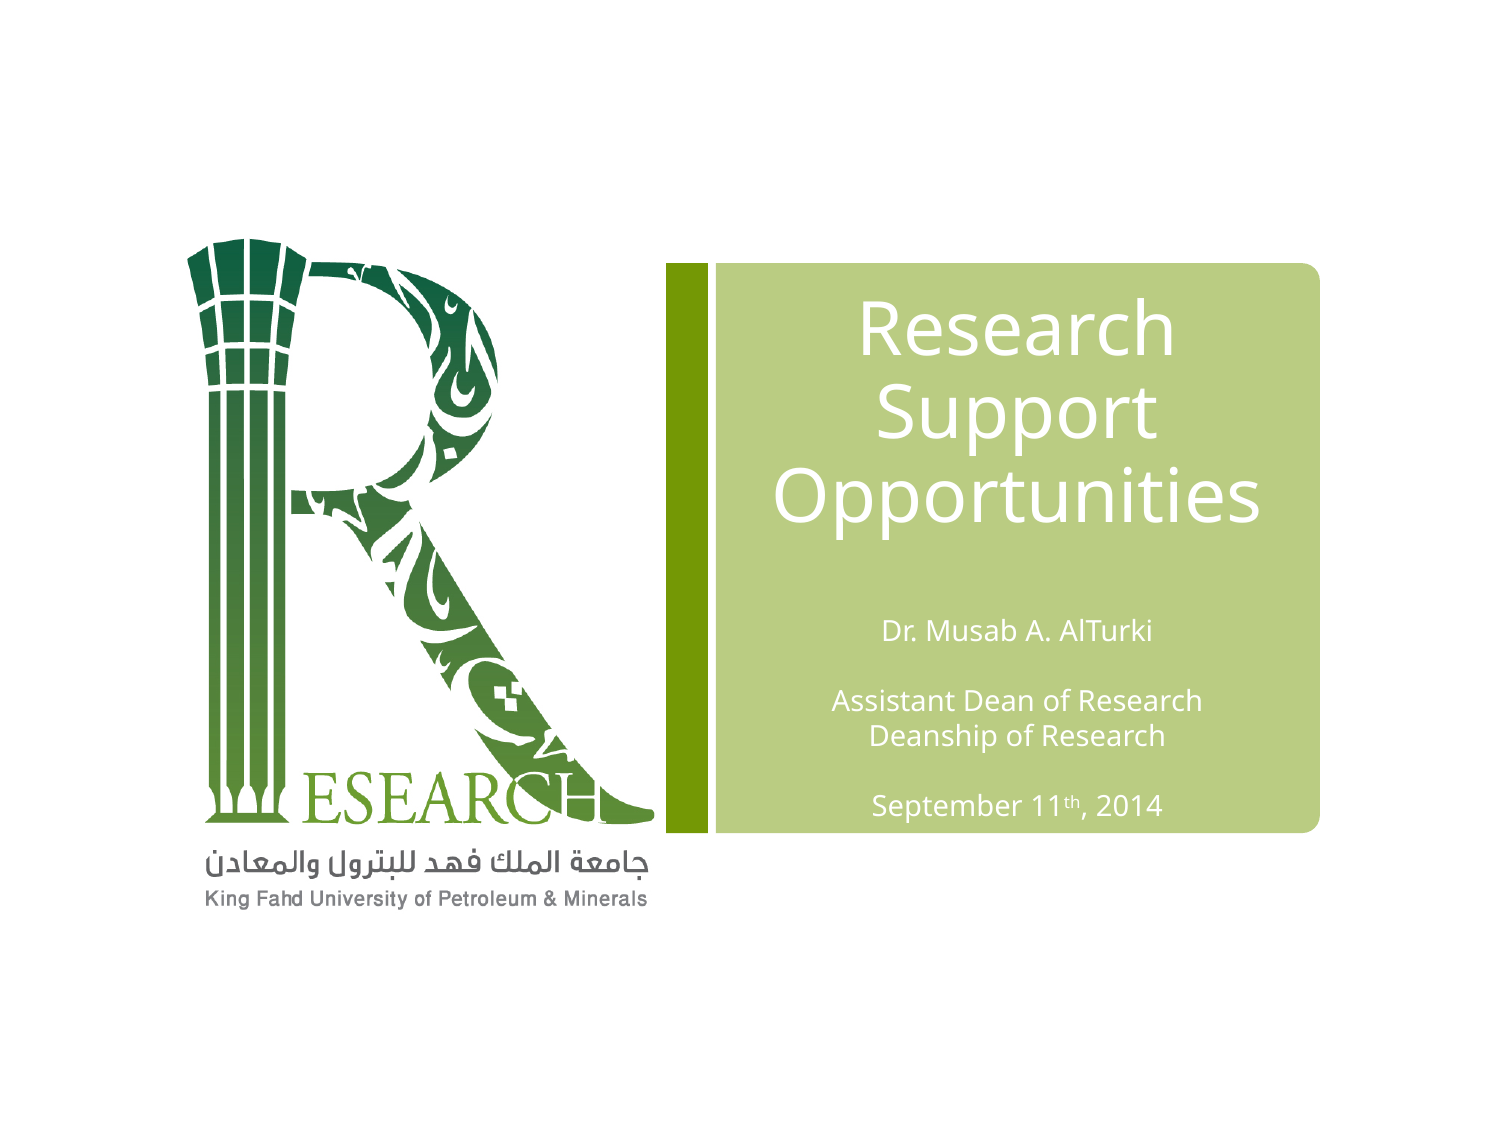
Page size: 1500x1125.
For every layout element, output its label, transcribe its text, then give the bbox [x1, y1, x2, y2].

picture [173, 216, 666, 924]
subtitle Dr. Musab A. AlTurki Assistant Dean of Research Deanship of Research September 11th, 2014 [727, 612, 1308, 826]
title Research Support Opportunities [727, 268, 1308, 538]
